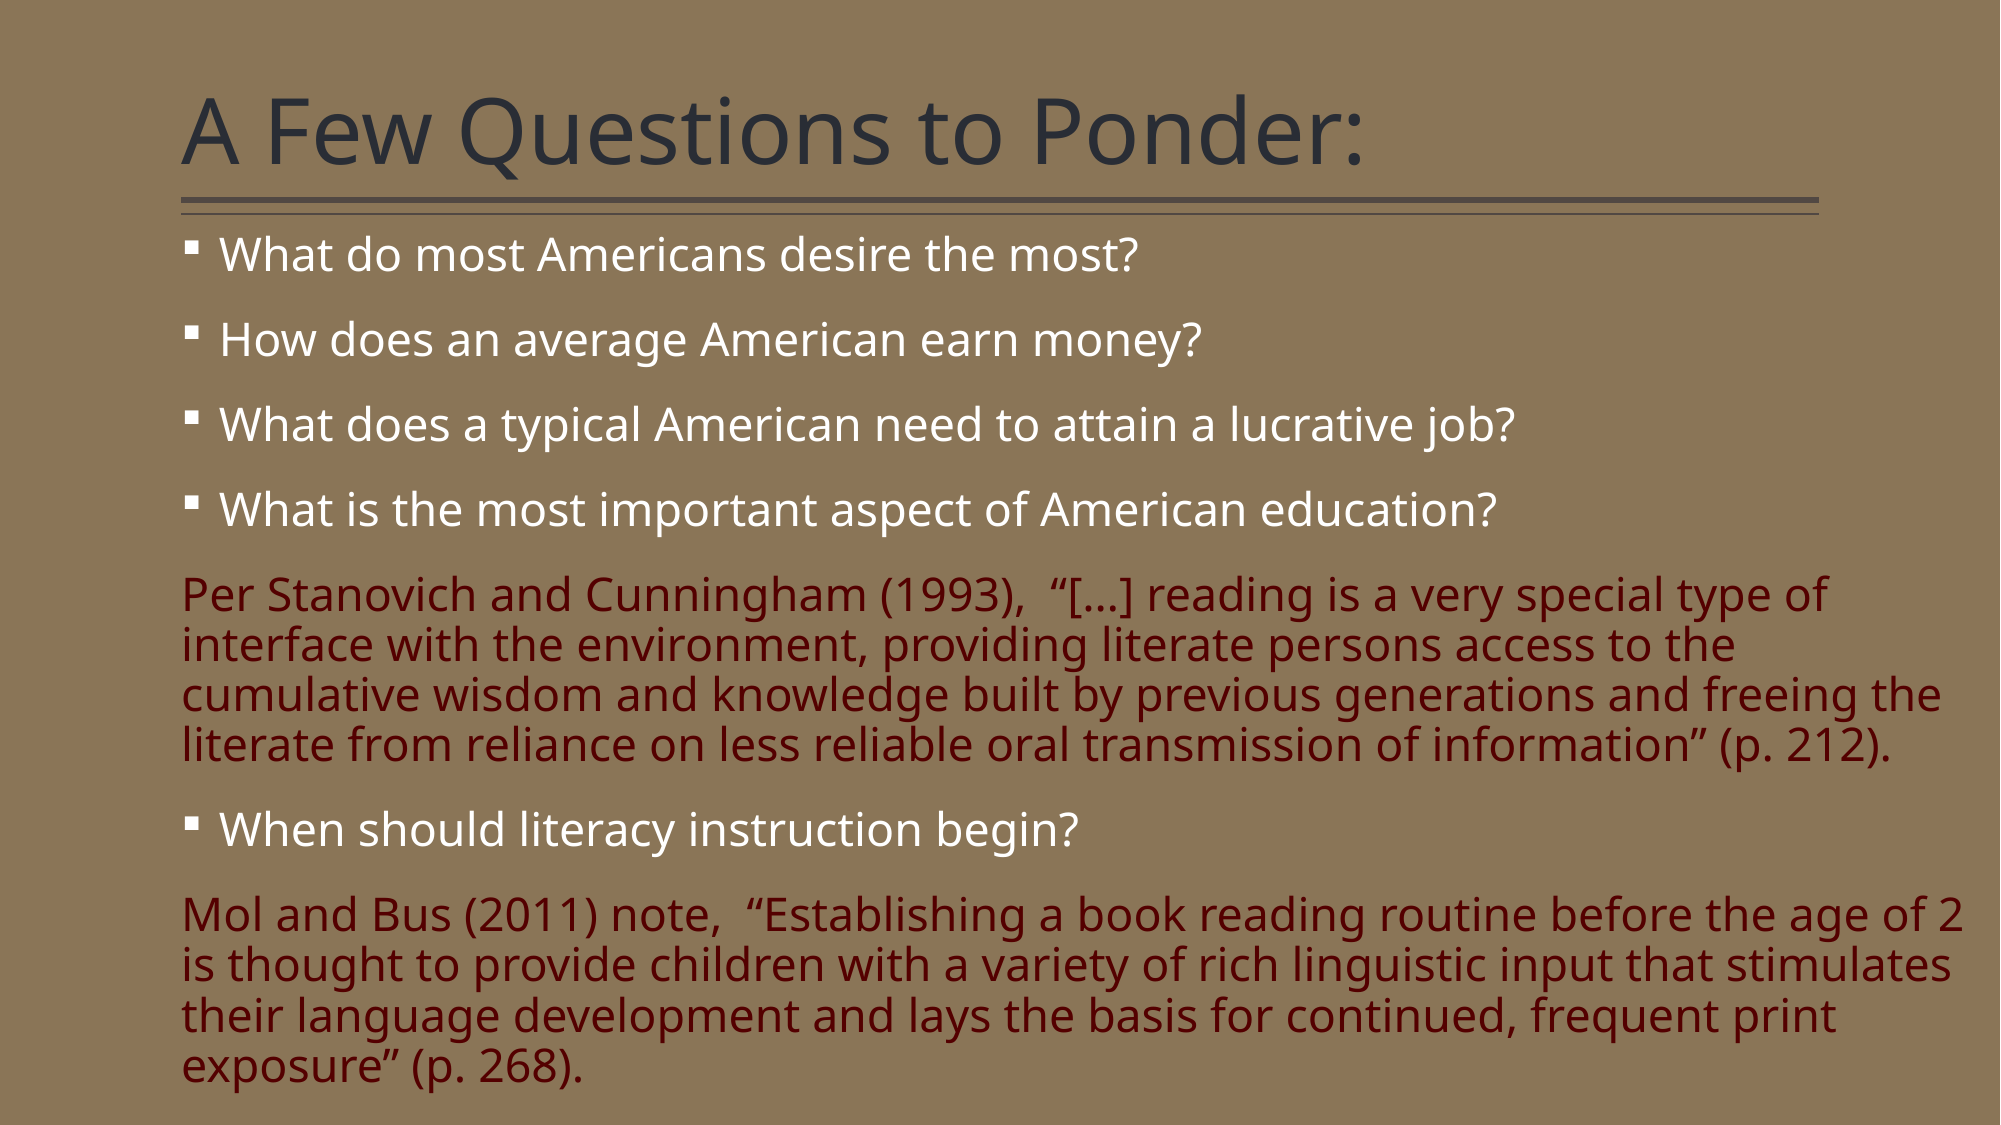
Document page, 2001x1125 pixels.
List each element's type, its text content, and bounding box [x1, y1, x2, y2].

list What do most Americans desire the most? How does an average American earn money? What does a typical American need to attain a lucrative job? What is the most important aspect of American education? Per Stanovich and Cunningham (1993), “[…] reading is a very special type of interface with the environment, providing literate persons access to the cumulative wisdom and knowledge built by previous generations and freeing the literate from reliance on less reliable oral transmission of information” (p. 212). When should literacy instruction begin? Mol and Bus (2011) note, “Establishing a book reading routine before the age of 2 is thought to provide children with a variety of rich linguistic input that stimulates their language development and lays the basis for continued, frequent print exposure” (p. 268). [181, 223, 1979, 1100]
title A Few Questions to Ponder: [181, 12, 1819, 193]
